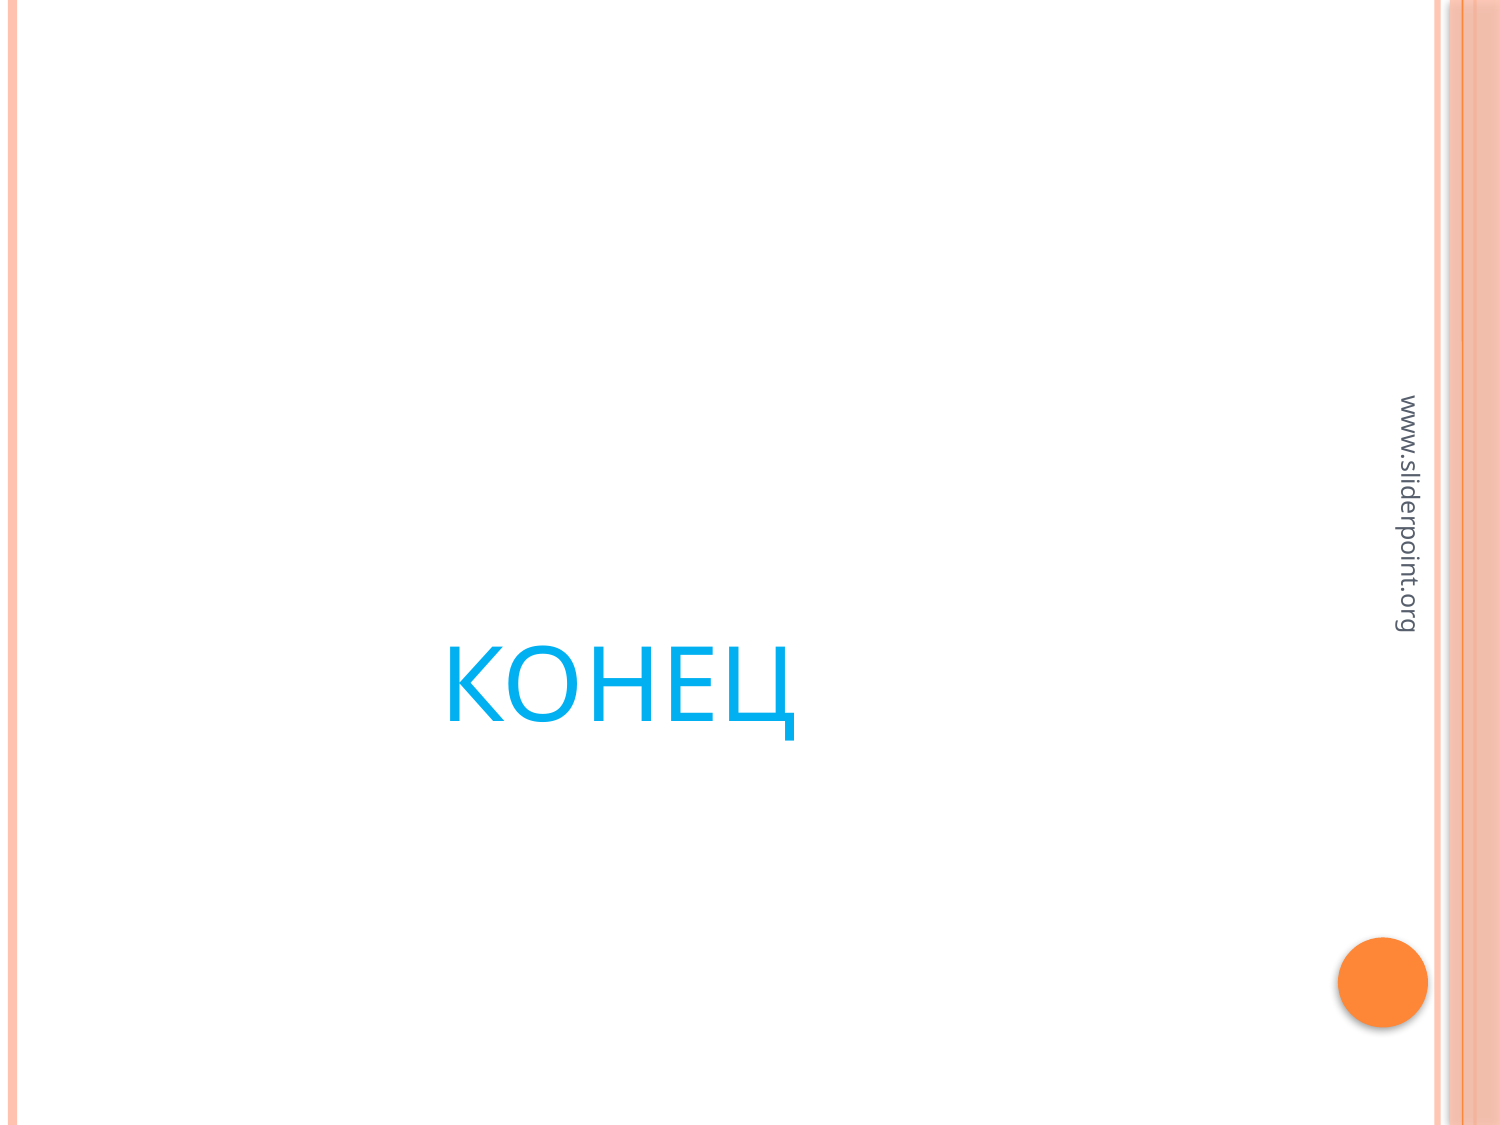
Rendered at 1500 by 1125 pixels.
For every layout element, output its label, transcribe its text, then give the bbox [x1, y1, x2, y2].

footer www.sliderpoint.org [1379, 380, 1440, 906]
list КОНЕЦ [75, 262, 1317, 1062]
